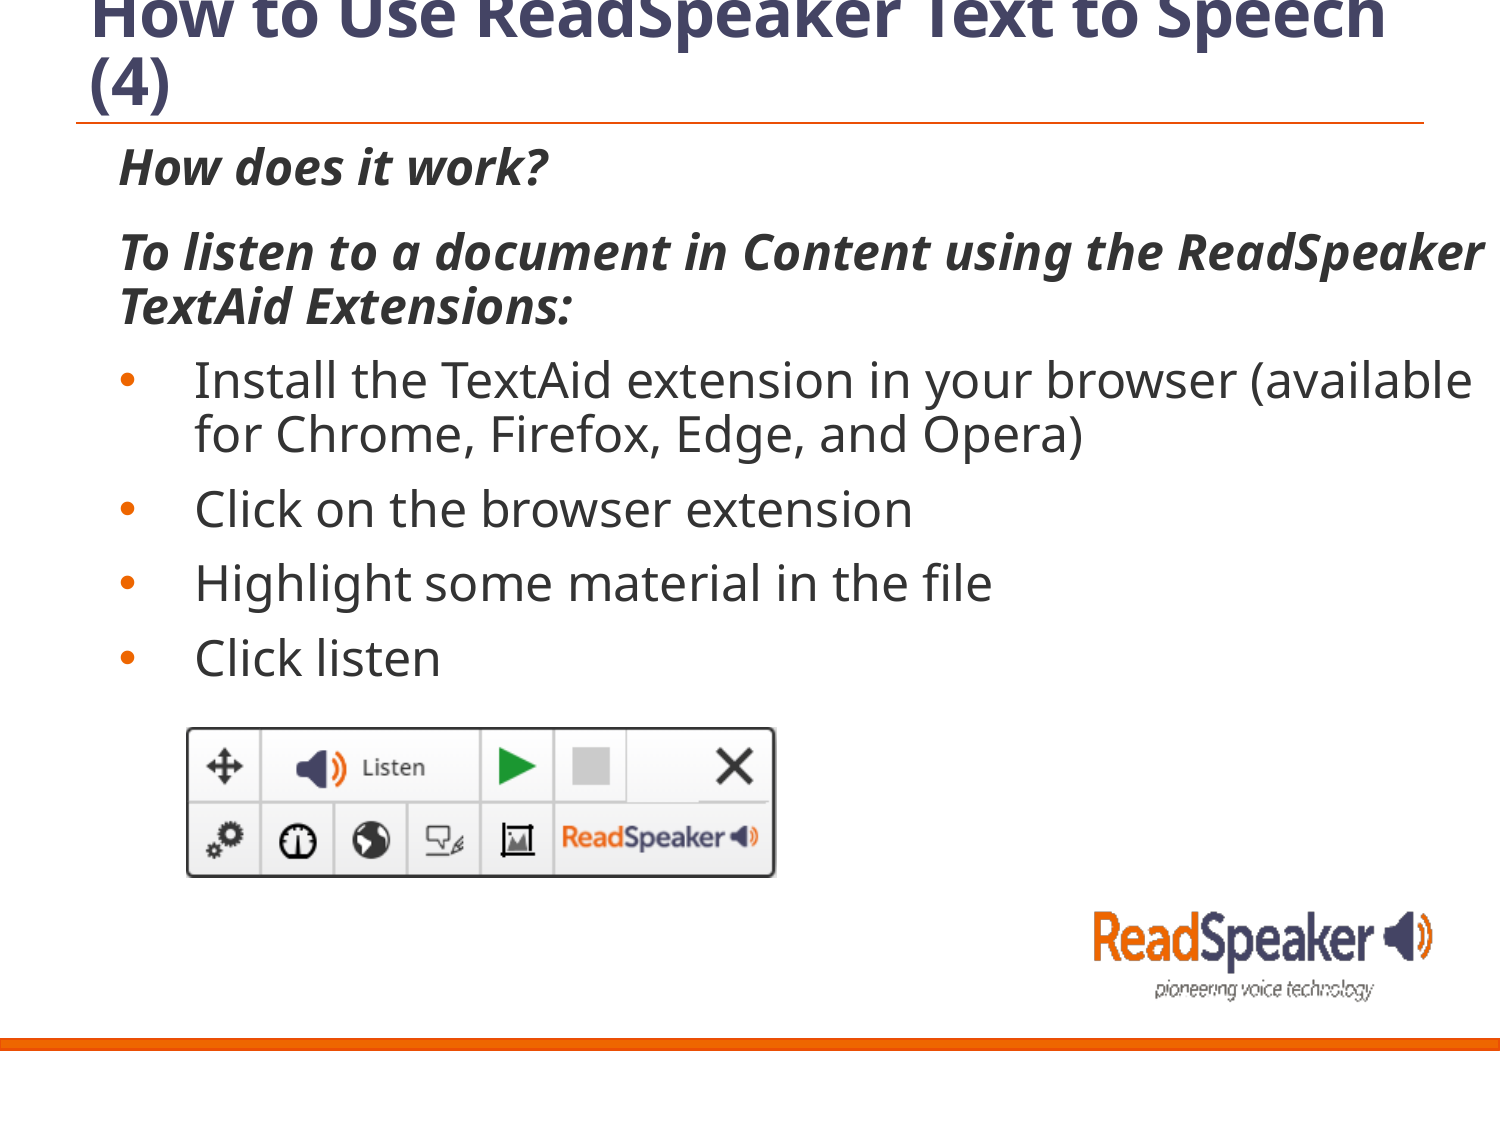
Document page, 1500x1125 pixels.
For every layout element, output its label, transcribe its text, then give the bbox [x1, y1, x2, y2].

picture [1068, 928, 1459, 1010]
title How to Use ReadSpeaker Text to Speech (4) [74, 33, 1480, 127]
list How does it work? To listen to a document in Content using the ReadSpeaker TextAid Extensions: Install the TextAid extension in your browser (available for Chrome, Firefox, Edge, and Opera) Click on the browser extension Highlight some material in the file Click listen [118, 134, 1500, 928]
picture [185, 727, 778, 878]
